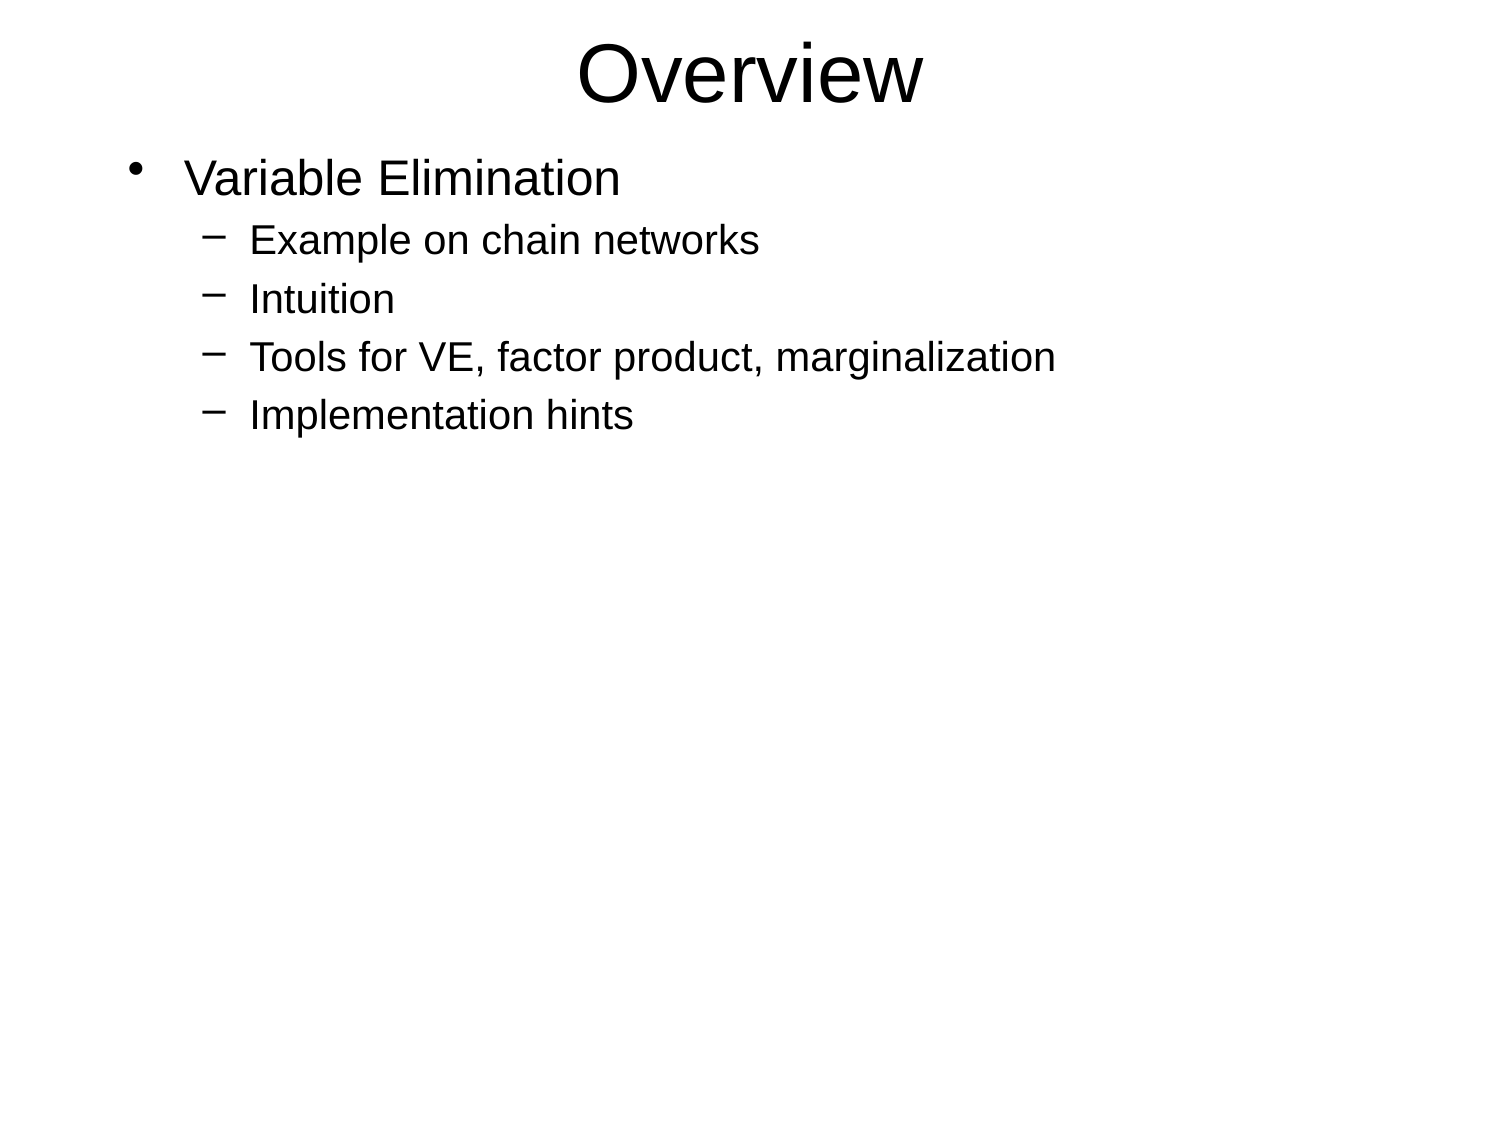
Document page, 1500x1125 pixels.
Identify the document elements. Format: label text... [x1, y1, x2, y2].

list Variable Elimination Example on chain networks Intuition Tools for VE, factor product, marginalization Implementation hints [112, 137, 1388, 1001]
title Overview [112, 12, 1388, 126]
